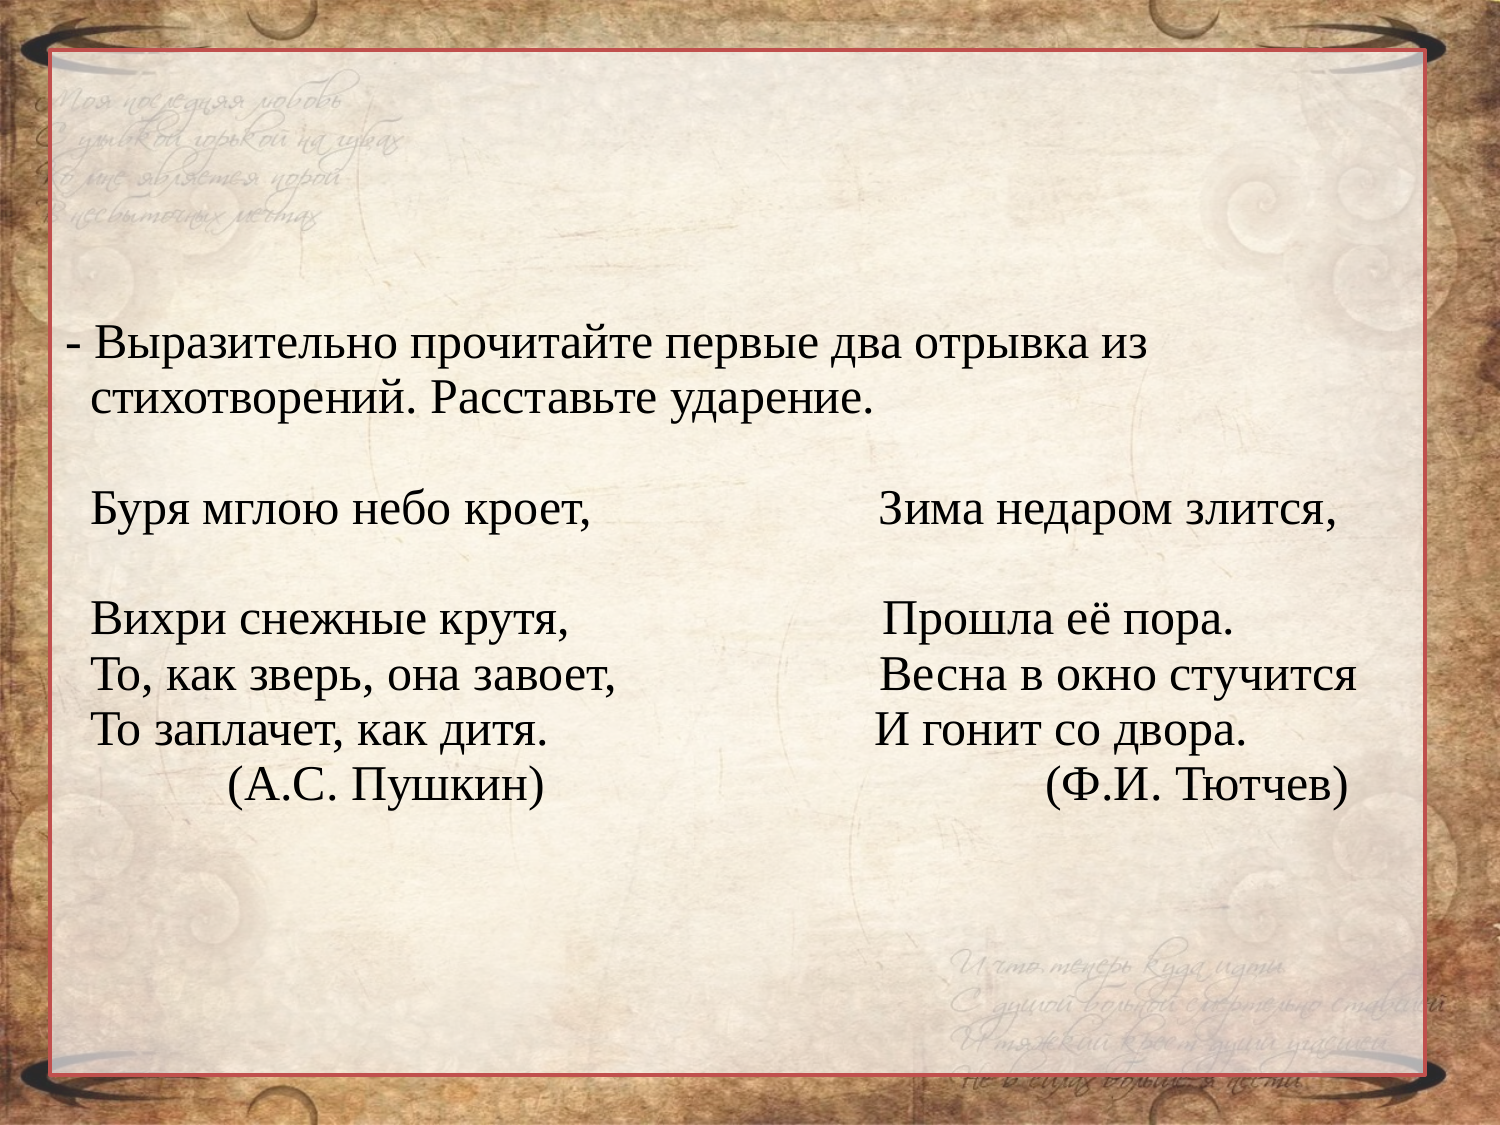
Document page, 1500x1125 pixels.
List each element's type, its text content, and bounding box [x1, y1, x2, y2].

title - Выразительно прочитайте первые два отрывка из стихотворений. Расставьте ударение. Буря мглою небо кроет, Зима недаром злится, Вихри снежные крутя, Прошла её пора. То, как зверь, она завоет, Весна в окно стучится То заплачет, как дитя. И гонит со двора. (А.С. Пушкин) (Ф.И. Тютчев) [48, 48, 1427, 1077]
